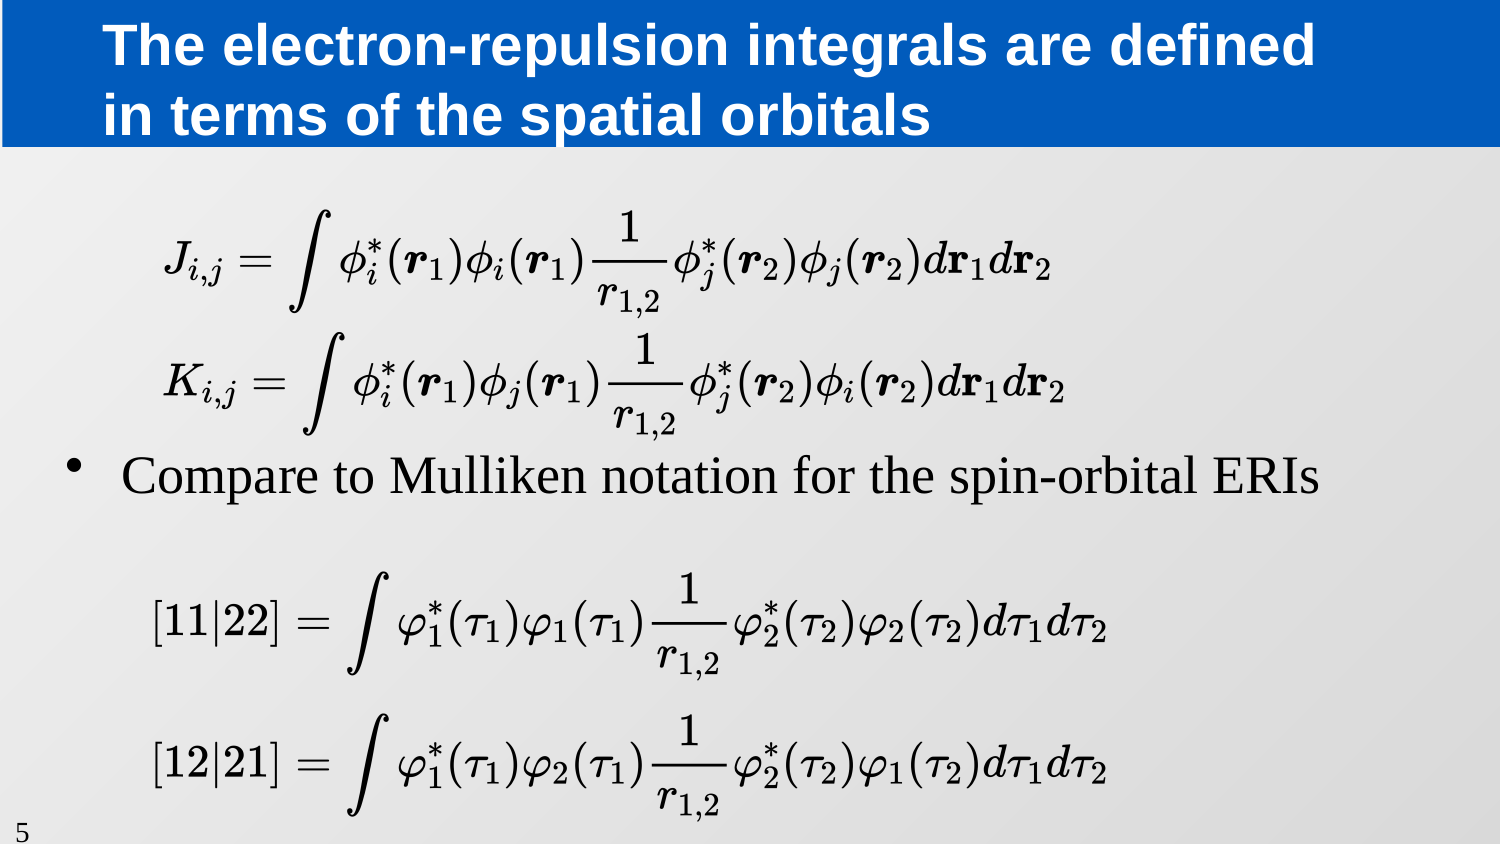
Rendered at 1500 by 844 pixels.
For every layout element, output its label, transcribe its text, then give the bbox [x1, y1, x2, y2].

picture [149, 571, 1109, 681]
title The electron-repulsion integrals are defined in terms of the spatial orbitals [87, 0, 1363, 147]
picture [162, 209, 1067, 441]
list Compare to Mulliken notation for the spin-orbital ERIs [49, 171, 1488, 760]
slide_number 5 [0, 806, 101, 844]
picture [149, 713, 1109, 822]
